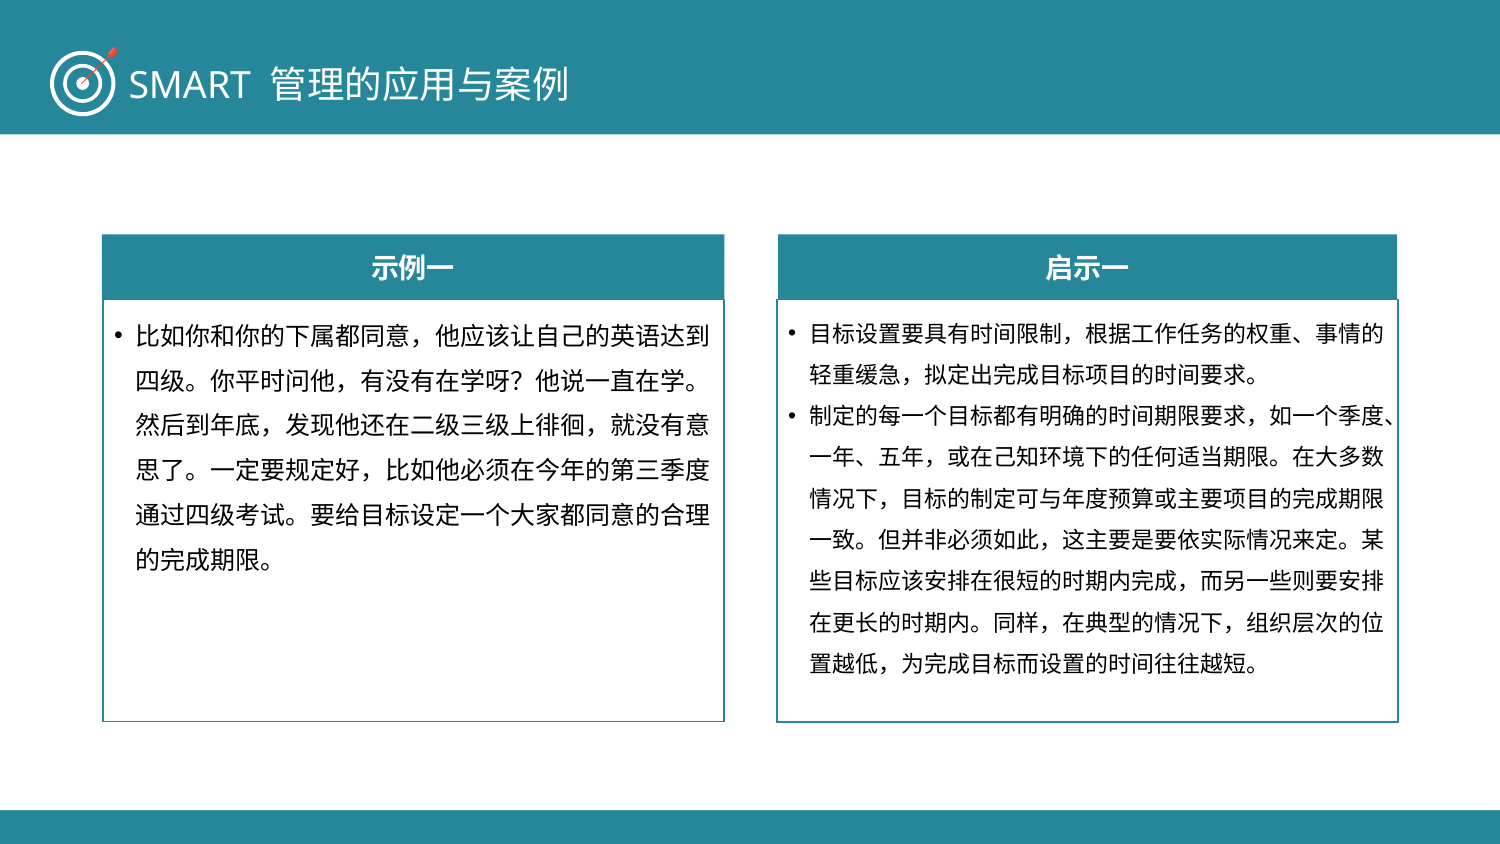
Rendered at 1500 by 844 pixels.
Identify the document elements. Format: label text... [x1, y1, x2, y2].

text_box 比如你和你的下属都同意，他应该让自己的英语达到四级。你平时问他，有没有在学呀？他说一直在学。然后到年底，发现他还在二级三级上徘徊，就没有意思了。一定要规定好，比如他必须在今年的第三季度通过四级考试。要给目标设定一个大家都同意的合理的完成期限。 [102, 300, 725, 723]
text_box 目标设置要具有时间限制，根据工作任务的权重、事情的轻重缓急，拟定出完成目标项目的时间要求。 制定的每一个目标都有明确的时间期限要求，如一个季度、一年、五年，或在己知环境下的任何适当期限。在大多数情况下，目标的制定可与年度预算或主要项目的完成期限一致。但并非必须如此，这主要是要依实际情况来定。某些目标应该安排在很短的时期内完成，而另一些则要安排在更长的时期内。同样，在典型的情况下，组织层次的位置越低，为完成目标而设置的时间往往越短。 [776, 298, 1399, 723]
text_box 示例一 [101, 234, 725, 300]
text_box 启示一 [778, 234, 1397, 300]
